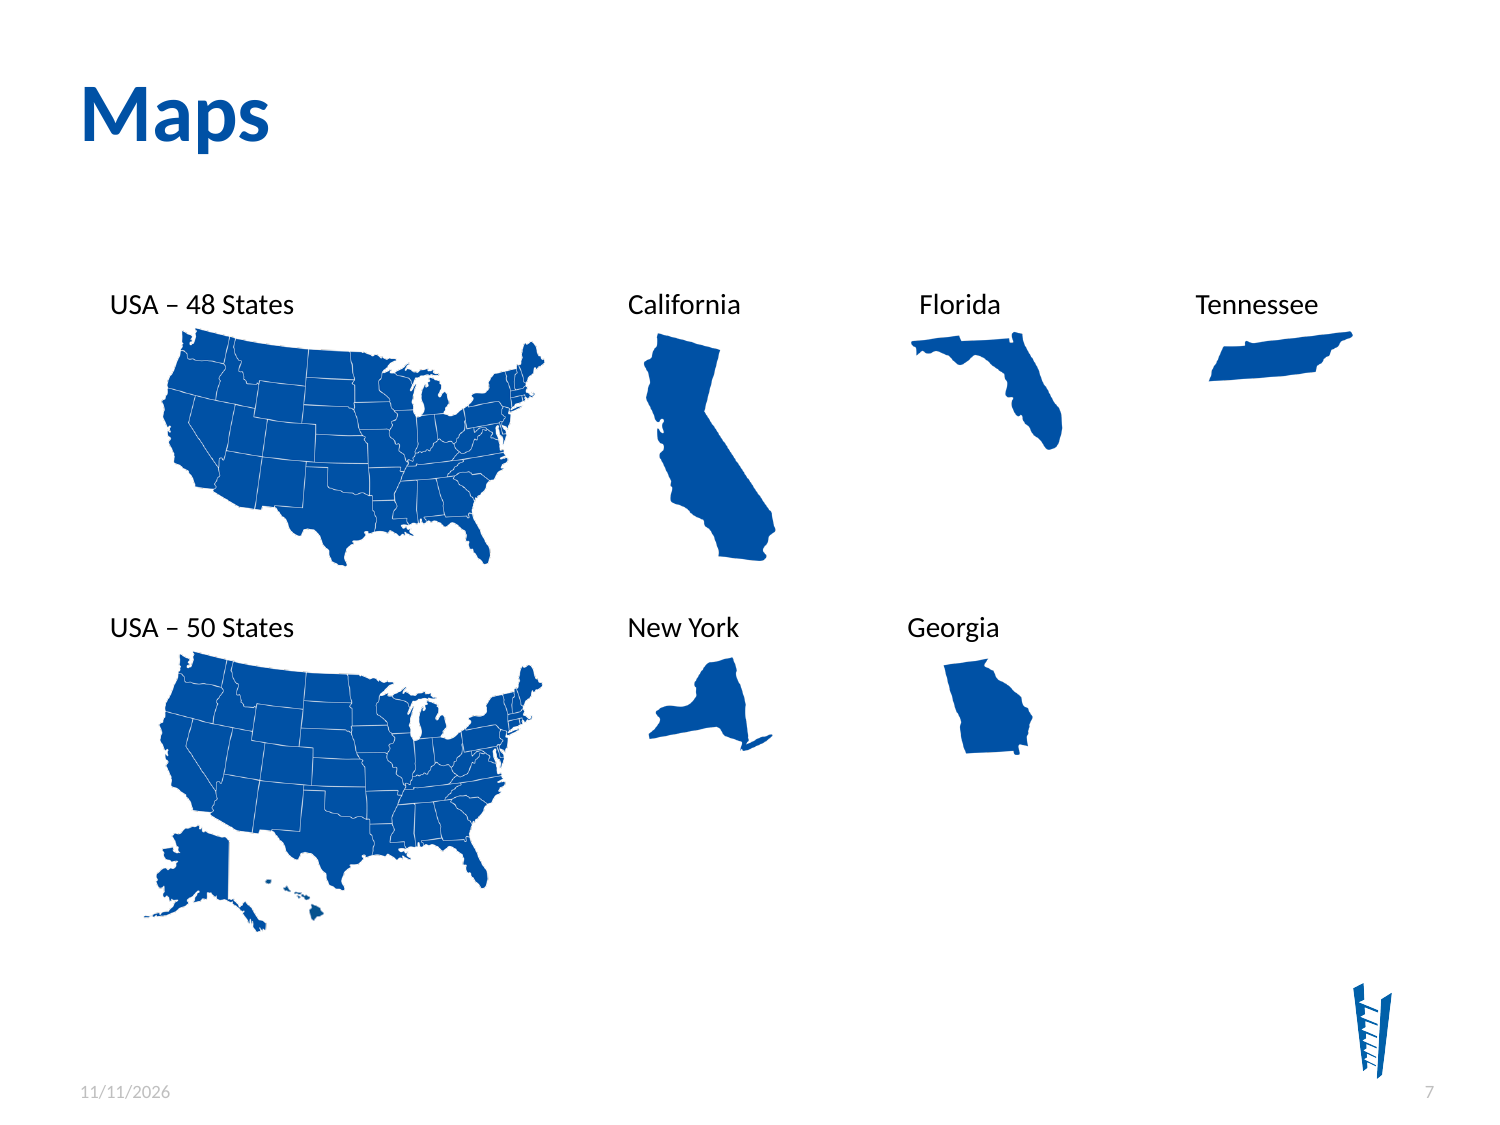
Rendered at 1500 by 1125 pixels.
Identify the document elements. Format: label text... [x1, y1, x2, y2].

picture [141, 311, 562, 582]
picture [1353, 983, 1392, 1079]
text_box USA – 48 States [109, 285, 369, 321]
picture [628, 639, 786, 770]
picture [925, 639, 1048, 770]
text_box Florida [919, 285, 1076, 321]
text_box Georgia [907, 608, 1074, 644]
picture [901, 318, 1073, 464]
text_box New York [627, 608, 814, 644]
picture [133, 639, 554, 945]
text_box USA – 50 States [109, 608, 369, 644]
text_box California [628, 285, 815, 321]
title Maps [79, 44, 1391, 171]
text_box Tennessee [1195, 285, 1393, 321]
picture [632, 318, 782, 576]
picture [1192, 312, 1367, 401]
